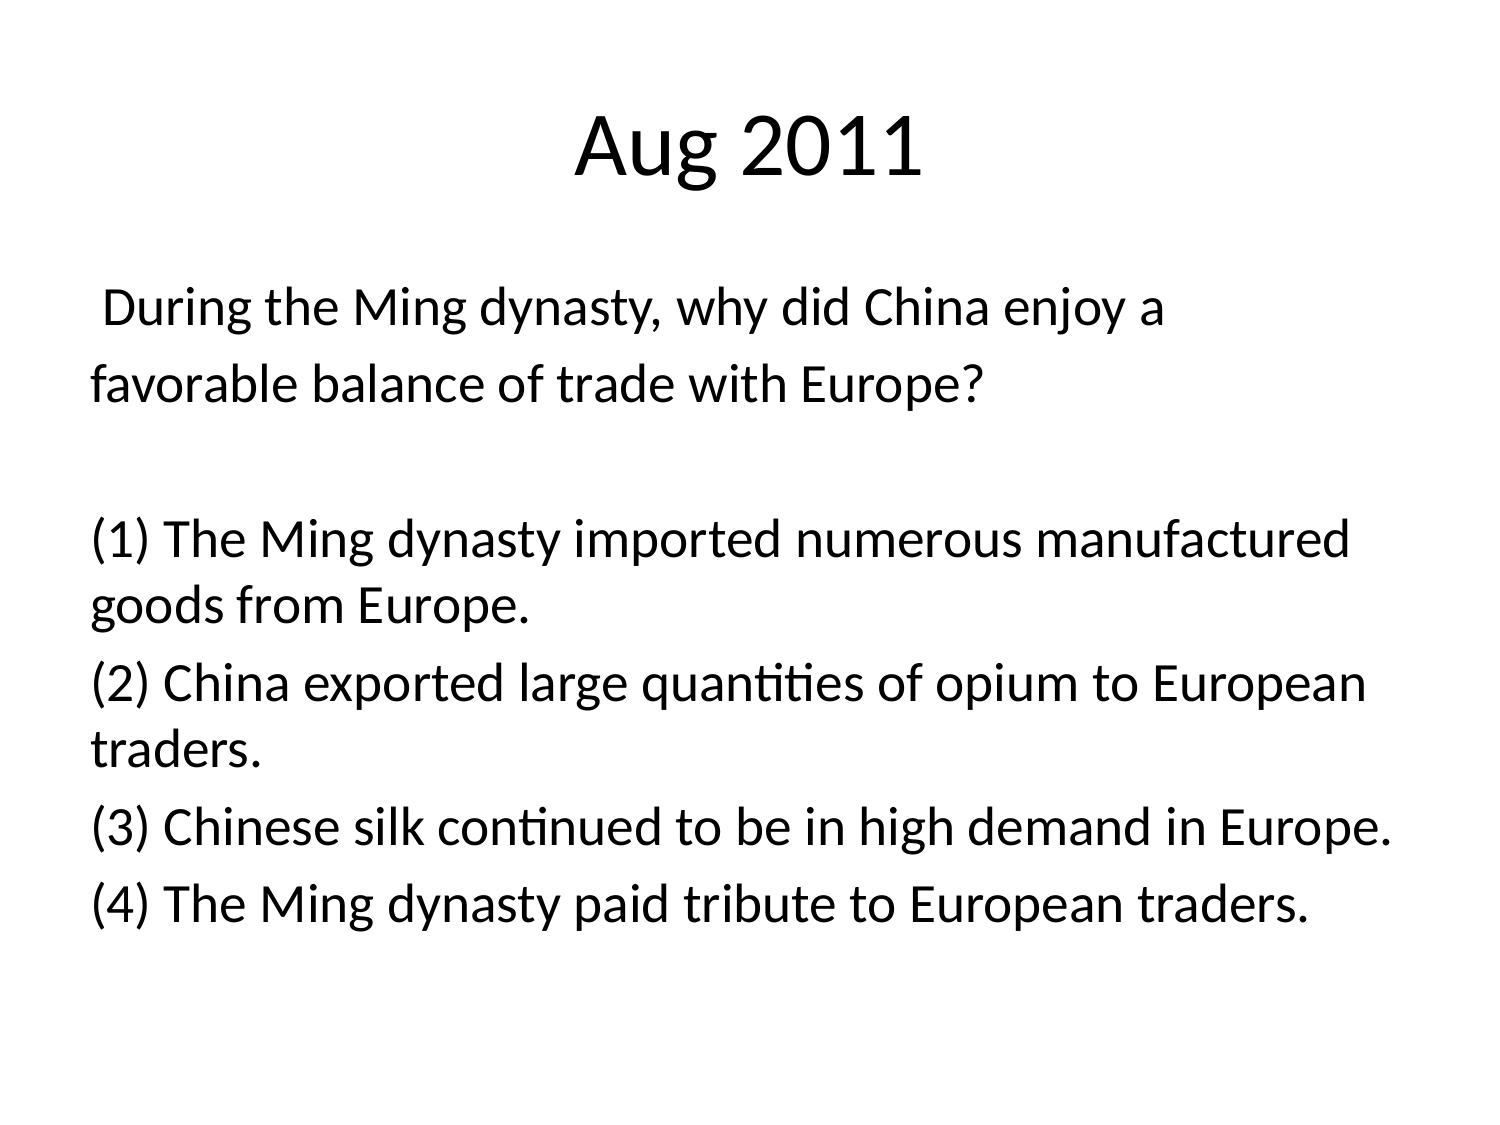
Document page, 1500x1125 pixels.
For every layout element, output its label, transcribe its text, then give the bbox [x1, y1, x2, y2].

title Aug 2011 [75, 45, 1425, 233]
list During the Ming dynasty, why did China enjoy a favorable balance of trade with Europe? (1) The Ming dynasty imported numerous manufactured goods from Europe. (2) China exported large quantities of opium to European traders. (3) Chinese silk continued to be in high demand in Europe. (4) The Ming dynasty paid tribute to European traders. [75, 262, 1425, 1005]
